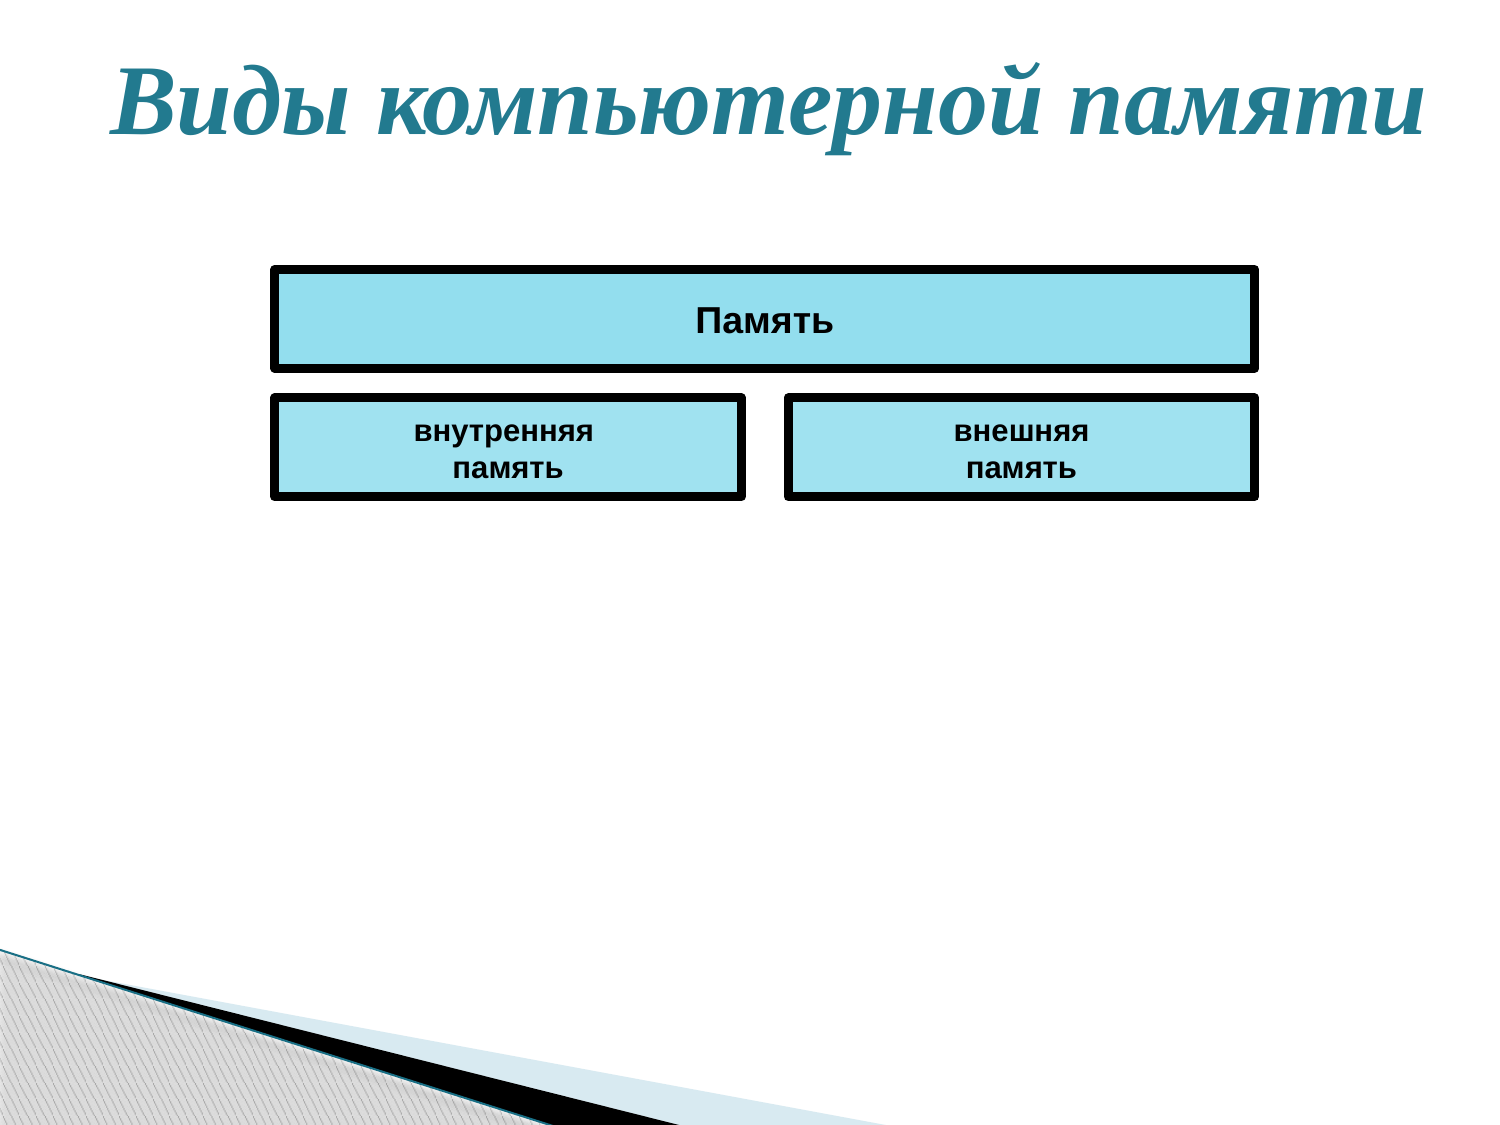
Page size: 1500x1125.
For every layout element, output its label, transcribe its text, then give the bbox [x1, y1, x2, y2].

title Виды компьютерной памяти [94, 1, 1444, 189]
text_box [152, 269, 1378, 883]
